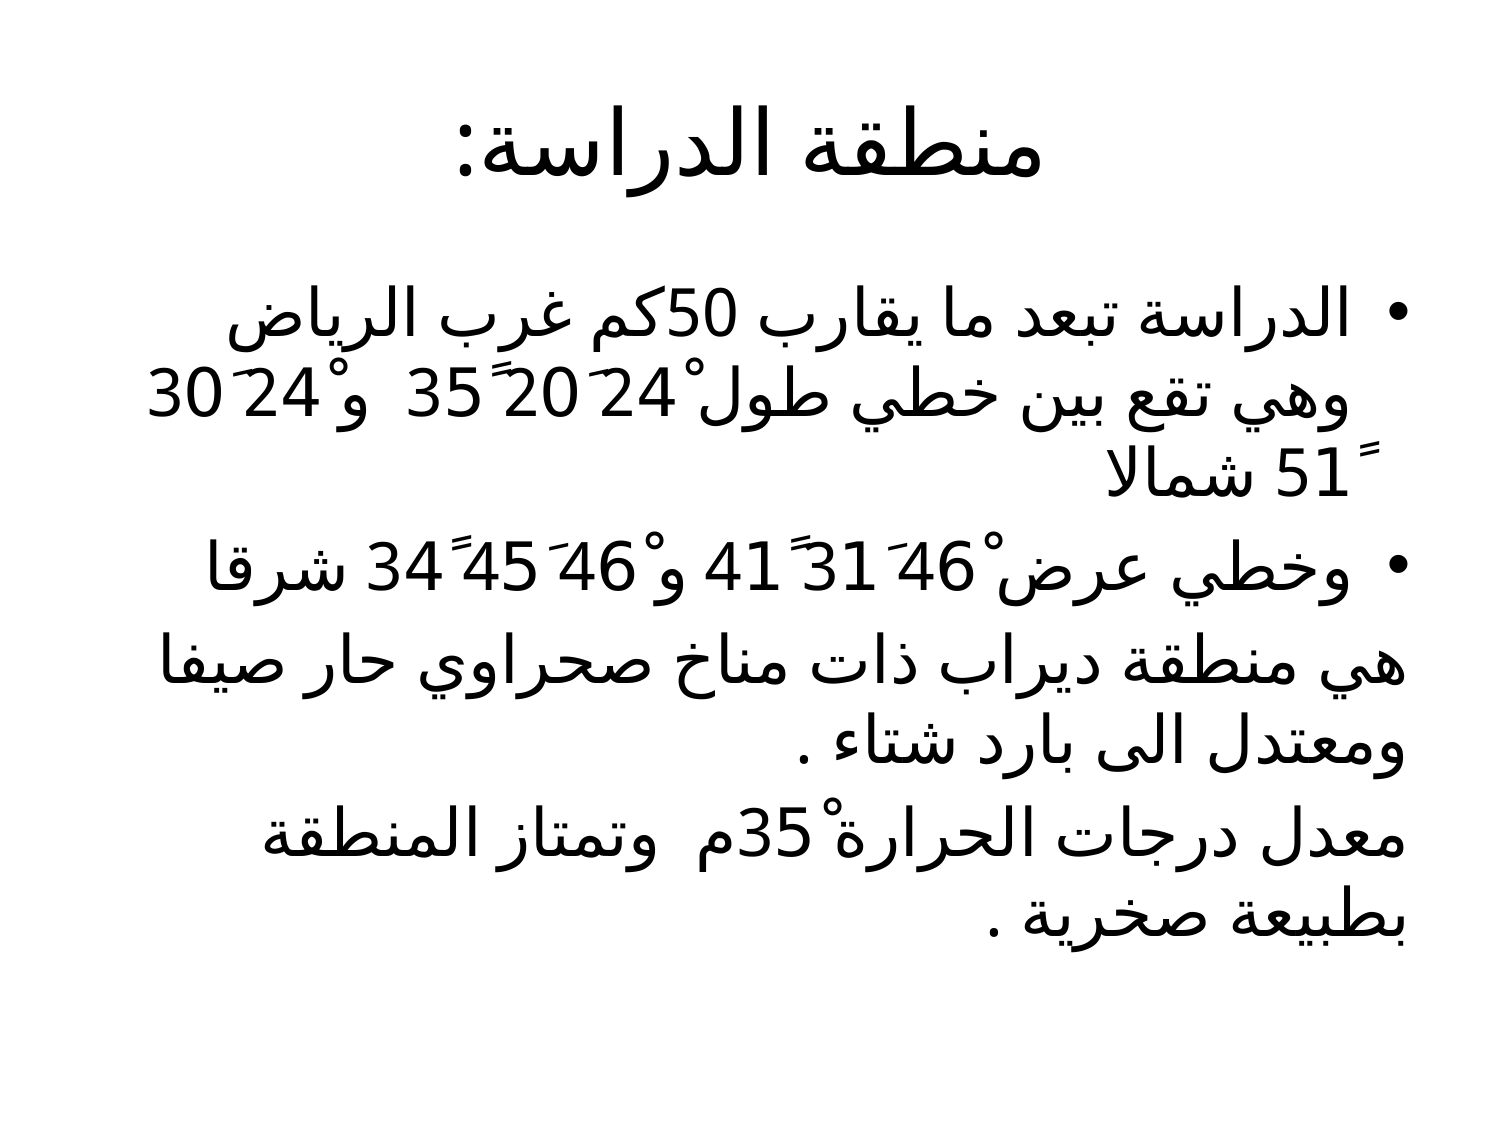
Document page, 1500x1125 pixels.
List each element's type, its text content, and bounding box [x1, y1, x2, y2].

list الدراسة تبعد ما يقارب 50كم غرب الرياض وهي تقع بين خطي طول 24ْ 20َ 35ً و 24ْ 30َ 51ً شمالا وخطي عرض 46ْ 31َ 41ً و 46ْ 45َ 34ً شرقا هي منطقة ديراب ذات مناخ صحراوي حار صيفا ومعتدل الى بارد شتاء . معدل درجات الحرارة 35ْم وتمتاز المنطقة بطبيعة صخرية . [75, 262, 1425, 1005]
title منطقة الدراسة: [75, 45, 1425, 233]
